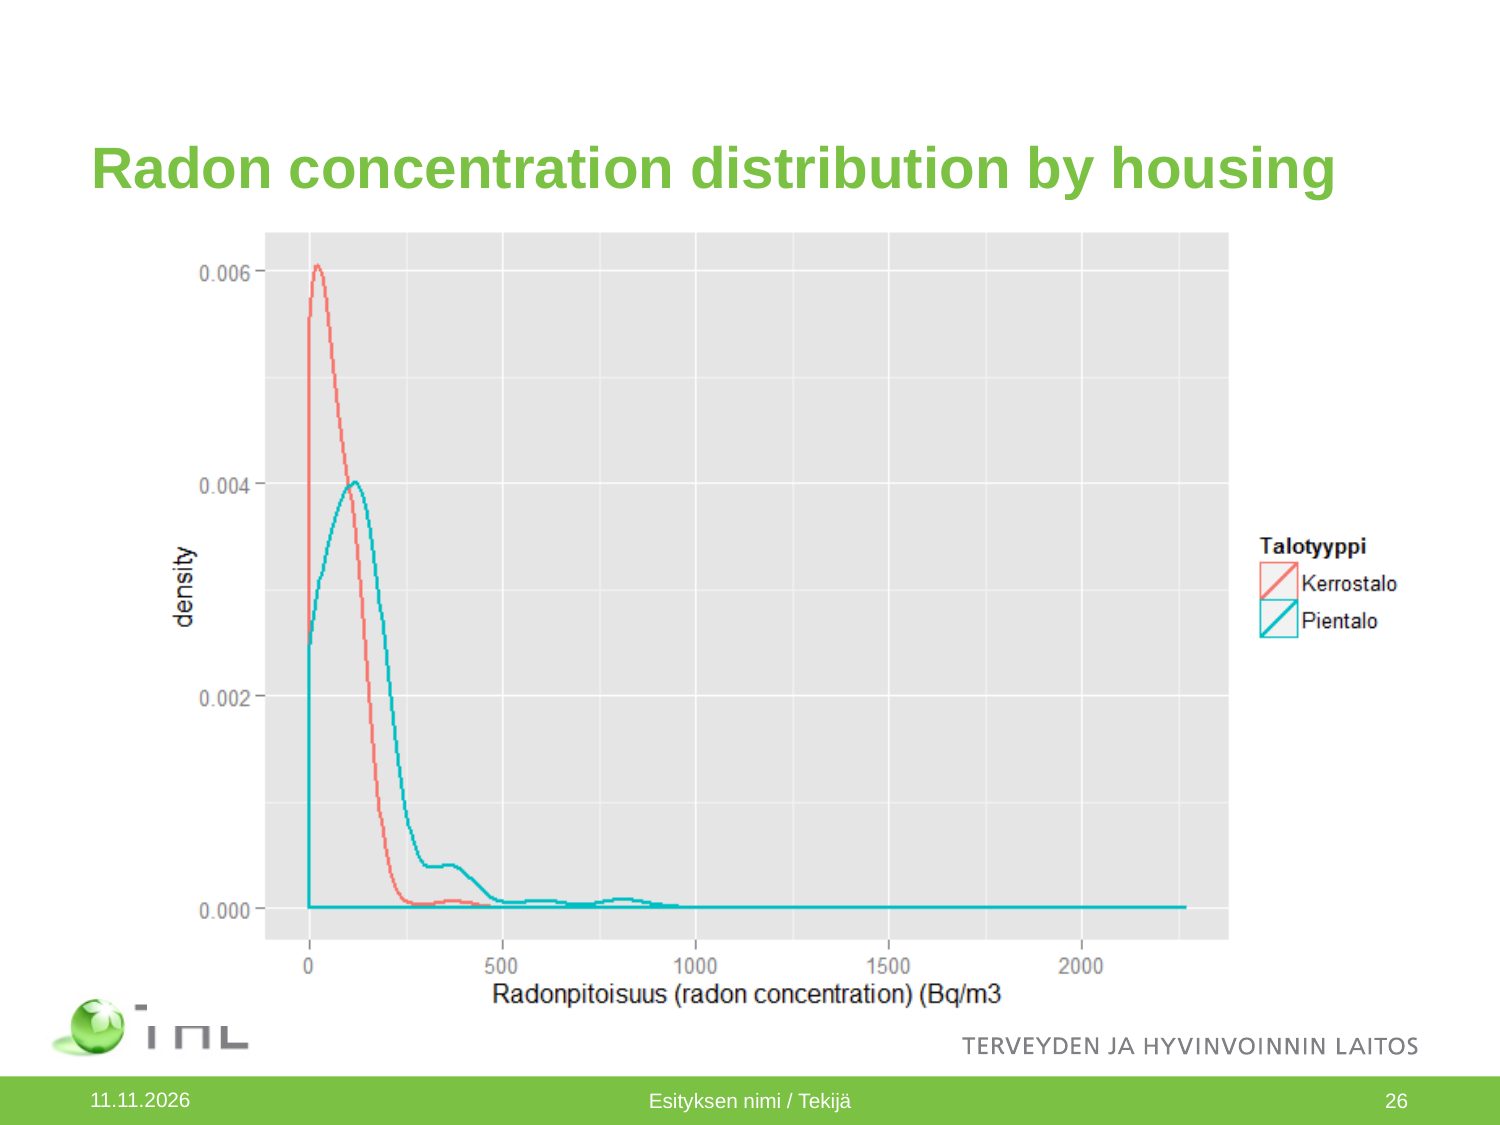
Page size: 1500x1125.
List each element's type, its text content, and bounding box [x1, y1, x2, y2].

picture [24, 201, 1461, 1067]
slide_number 26 [1245, 1082, 1424, 1118]
title Radon concentration distribution by housing [76, 42, 1424, 209]
footer Esityksen nimi / Tekijä [253, 1082, 1245, 1118]
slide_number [74, 1080, 255, 1118]
